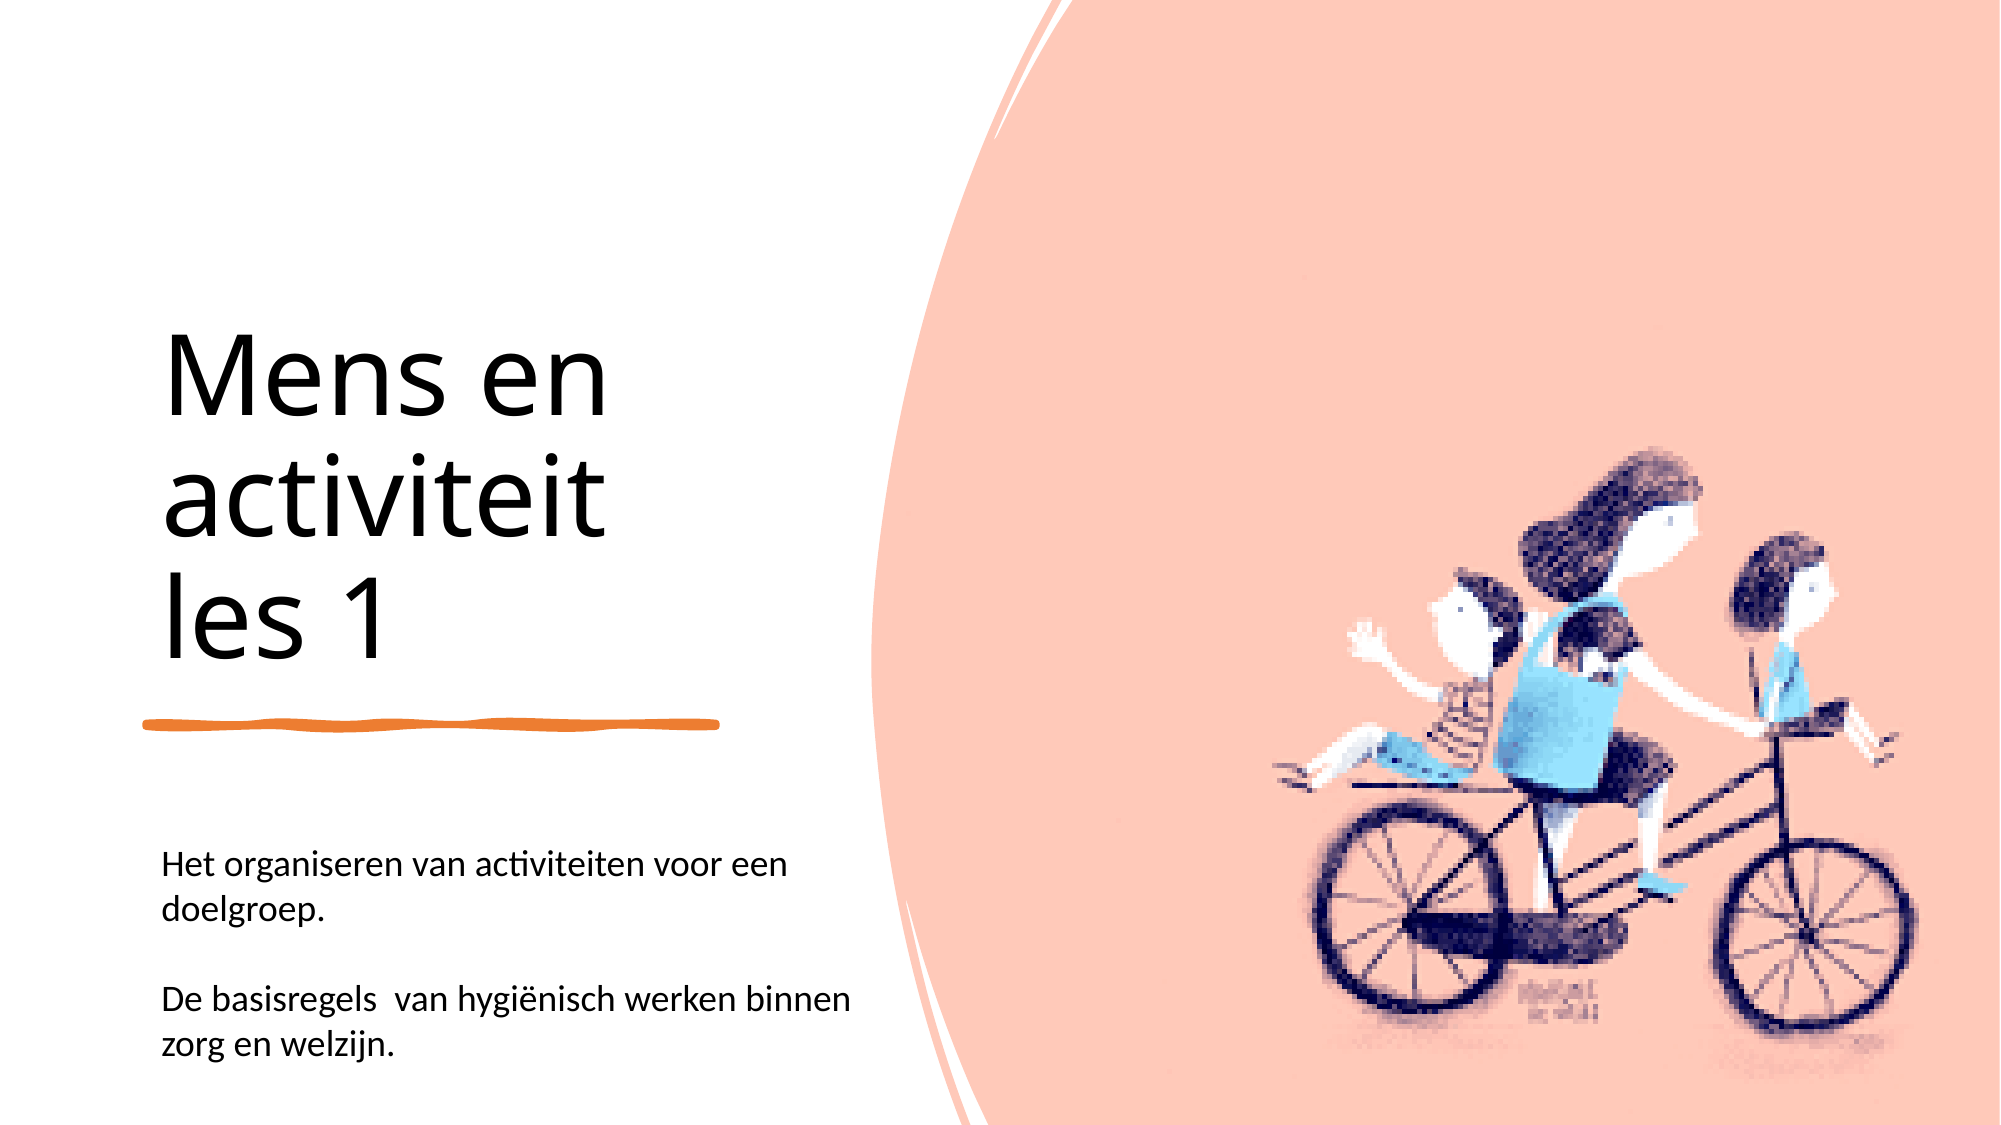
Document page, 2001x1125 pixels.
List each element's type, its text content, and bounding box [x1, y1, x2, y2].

text_box Het organiseren van activiteiten voor een doelgroep. De basisregels van hygiënisch werken binnen zorg en welzijn. [146, 785, 871, 1125]
text_box [0, 0, 871, 1125]
picture [871, 0, 2000, 1125]
text_box [144, 720, 718, 730]
title Mens en activiteit les 1 [146, 104, 759, 690]
